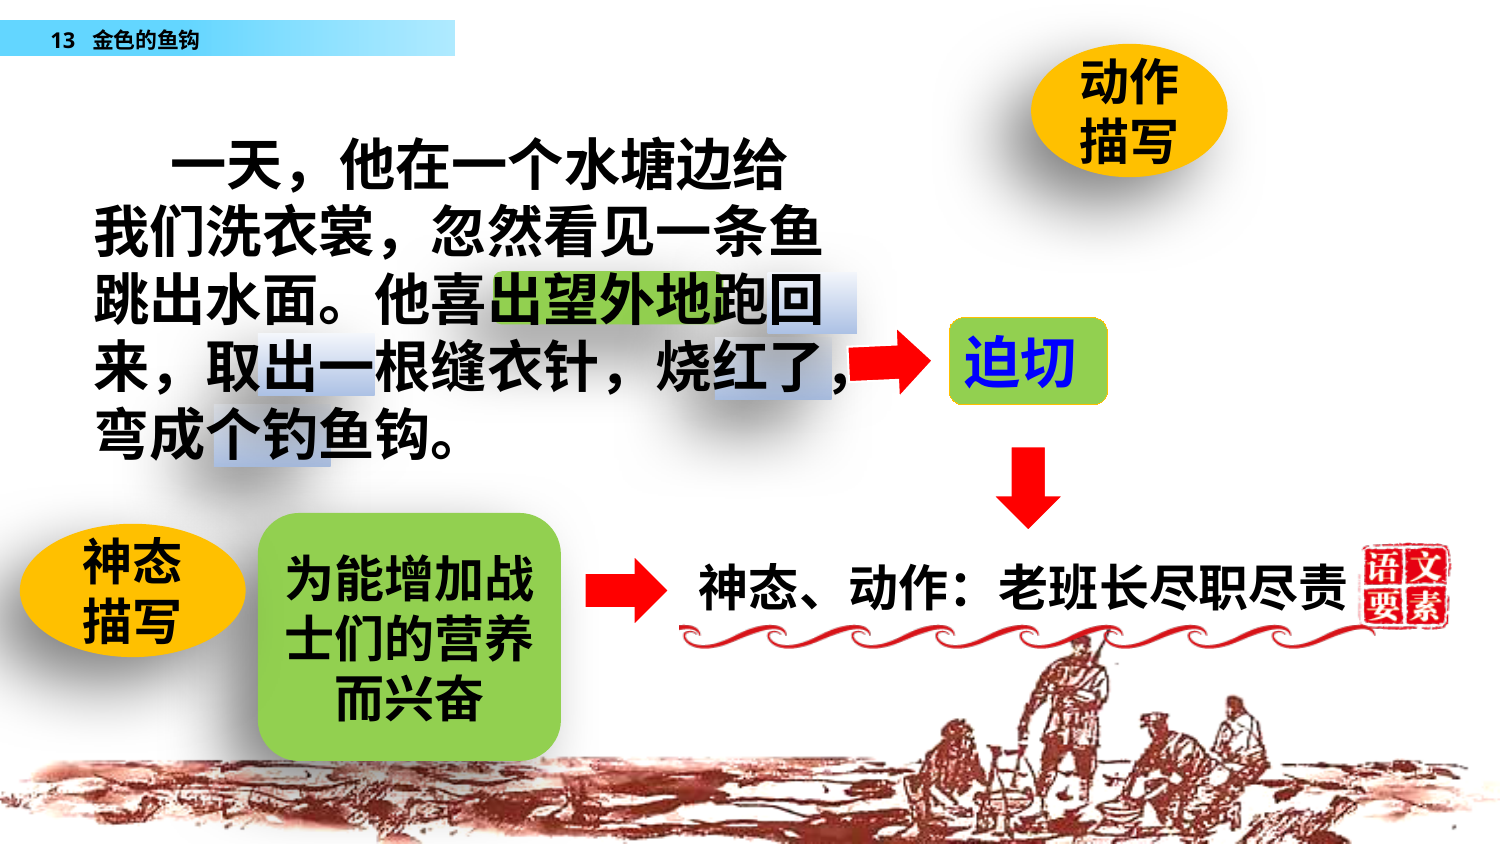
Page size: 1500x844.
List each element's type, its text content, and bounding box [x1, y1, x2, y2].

text_box [990, 445, 1067, 533]
text_box [846, 324, 935, 401]
text_box [847, 271, 858, 335]
text_box 一天，他在一个水塘边给我们洗衣裳，忽然看见一条鱼跳出水面。他喜出望外地跑回来，取出一根缝衣针，烧红了，弯成个钓鱼钩。 [81, 123, 847, 472]
text_box 动作描写 [1030, 42, 1229, 179]
text_box 神态描写 [18, 522, 247, 659]
picture [679, 542, 1452, 649]
text_box 为能增加战士们的营养而兴奋 [256, 511, 562, 763]
text_box 迫切 [949, 317, 1108, 405]
text_box [583, 552, 671, 629]
